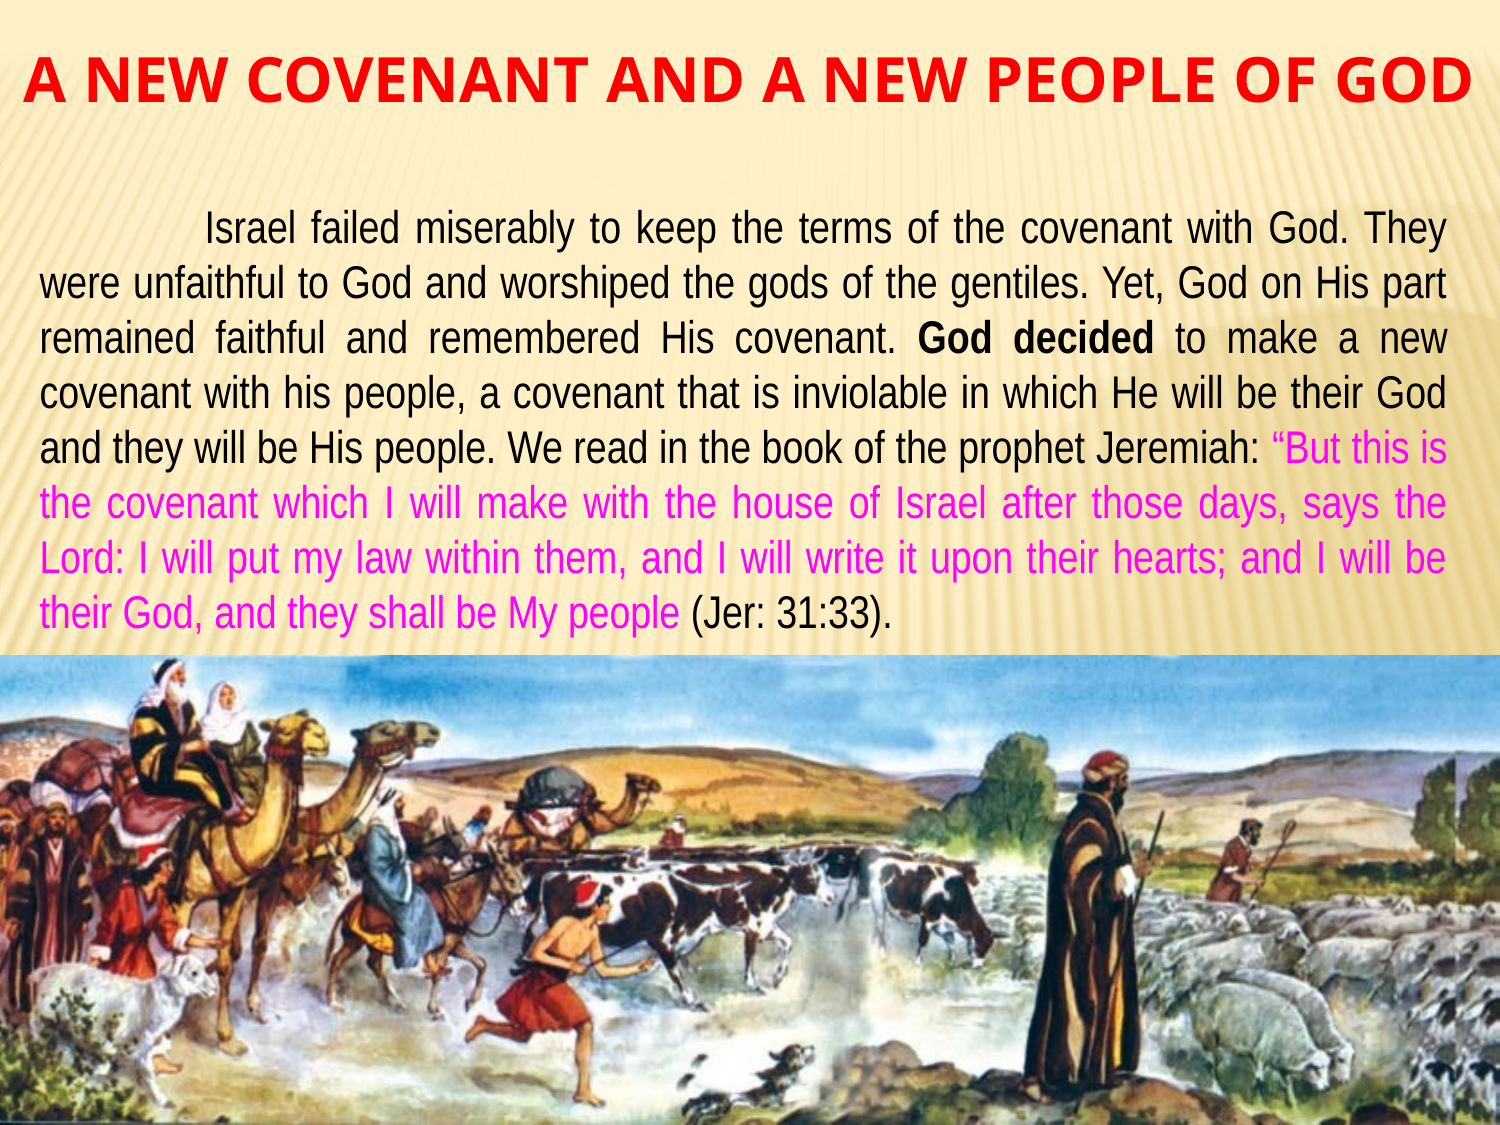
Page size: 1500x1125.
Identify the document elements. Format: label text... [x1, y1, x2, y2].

text_box Israel failed miserably to keep the terms of the covenant with God. They were unfaithful to God and worshiped the gods of the gentiles. Yet, God on His part remained faithful and remembered His covenant. God decided to make a new covenant with his people, a covenant that is inviolable in which He will be their God and they will be His people. We read in the book of the prophet Jeremiah: “But this is the covenant which I will make with the house of Israel after those days, says the Lord: I will put my law within them, and I will write it upon their hearts; and I will be their God, and they shall be My people (Jer: 31:33). [24, 190, 1463, 646]
picture [0, 654, 1500, 1125]
text_box A NEW COVENANT AND A NEW PEOPLE OF GOD [0, 33, 1500, 123]
